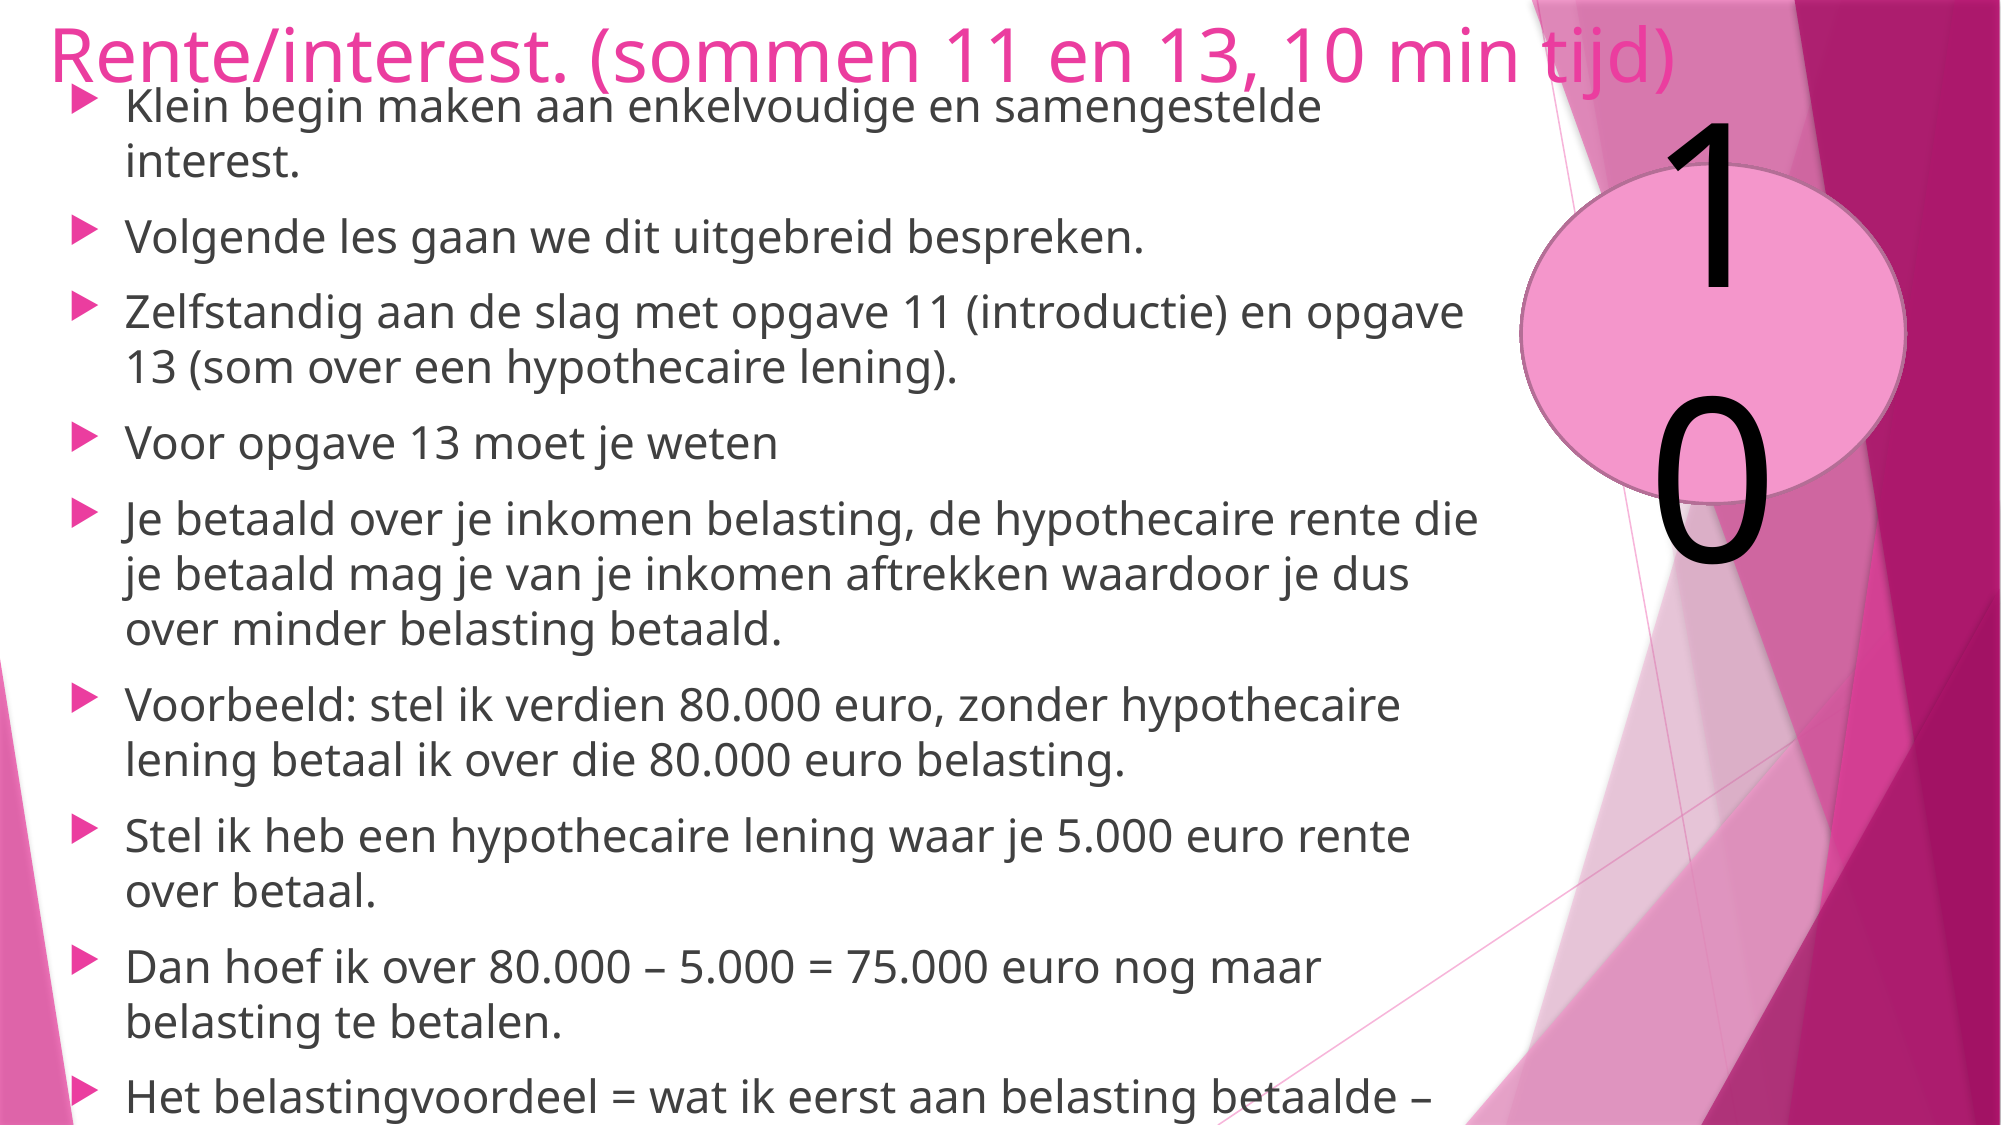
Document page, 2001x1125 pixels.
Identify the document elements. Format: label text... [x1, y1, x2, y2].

text_box 10 [1519, 162, 1908, 506]
list Klein begin maken aan enkelvoudige en samengestelde interest. Volgende les gaan we dit uitgebreid bespreken. Zelfstandig aan de slag met opgave 11 (introductie) en opgave 13 (som over een hypothecaire lening). Voor opgave 13 moet je weten Je betaald over je inkomen belasting, de hypothecaire rente die je betaald mag je van je inkomen aftrekken waardoor je dus over minder belasting betaald. Voorbeeld: stel ik verdien 80.000 euro, zonder hypothecaire lening betaal ik over die 80.000 euro belasting. Stel ik heb een hypothecaire lening waar je 5.000 euro rente over betaal. Dan hoef ik over 80.000 – 5.000 = 75.000 euro nog maar belasting te betalen. Het belastingvoordeel = wat ik eerst aan belasting betaalde – wat ik nu aan belasting betaal wanneer ik de rente eraf heb gehaald. [53, 69, 1522, 992]
title Rente/interest. (sommen 11 en 13, 10 min tijd) [33, 0, 1800, 317]
